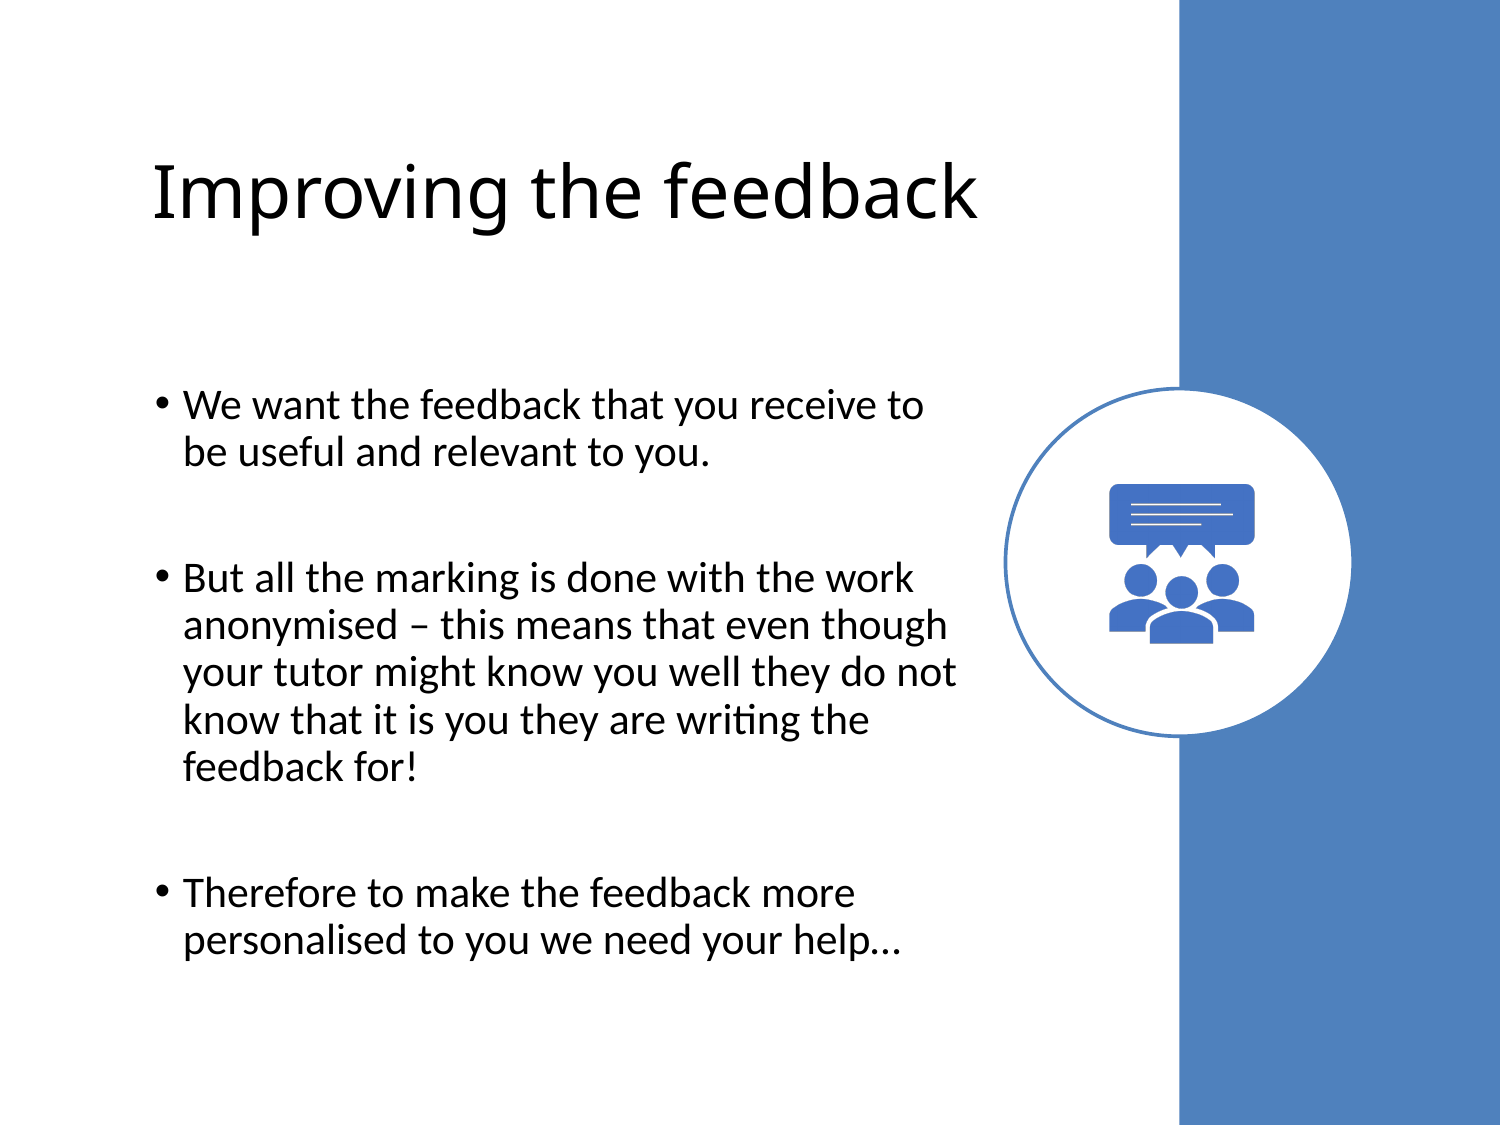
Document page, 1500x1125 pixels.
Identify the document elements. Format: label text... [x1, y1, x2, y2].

text_box [1178, 0, 1500, 1125]
title Improving the feedback [137, 112, 1058, 276]
picture [1086, 469, 1275, 658]
list We want the feedback that you receive to be useful and relevant to you. But all the marking is done with the work anonymised – this means that even though your tutor might know you well they do not know that it is you they are writing the feedback for! Therefore to make the feedback more personalised to you we need your help… [139, 365, 983, 1106]
text_box [1004, 387, 1355, 738]
